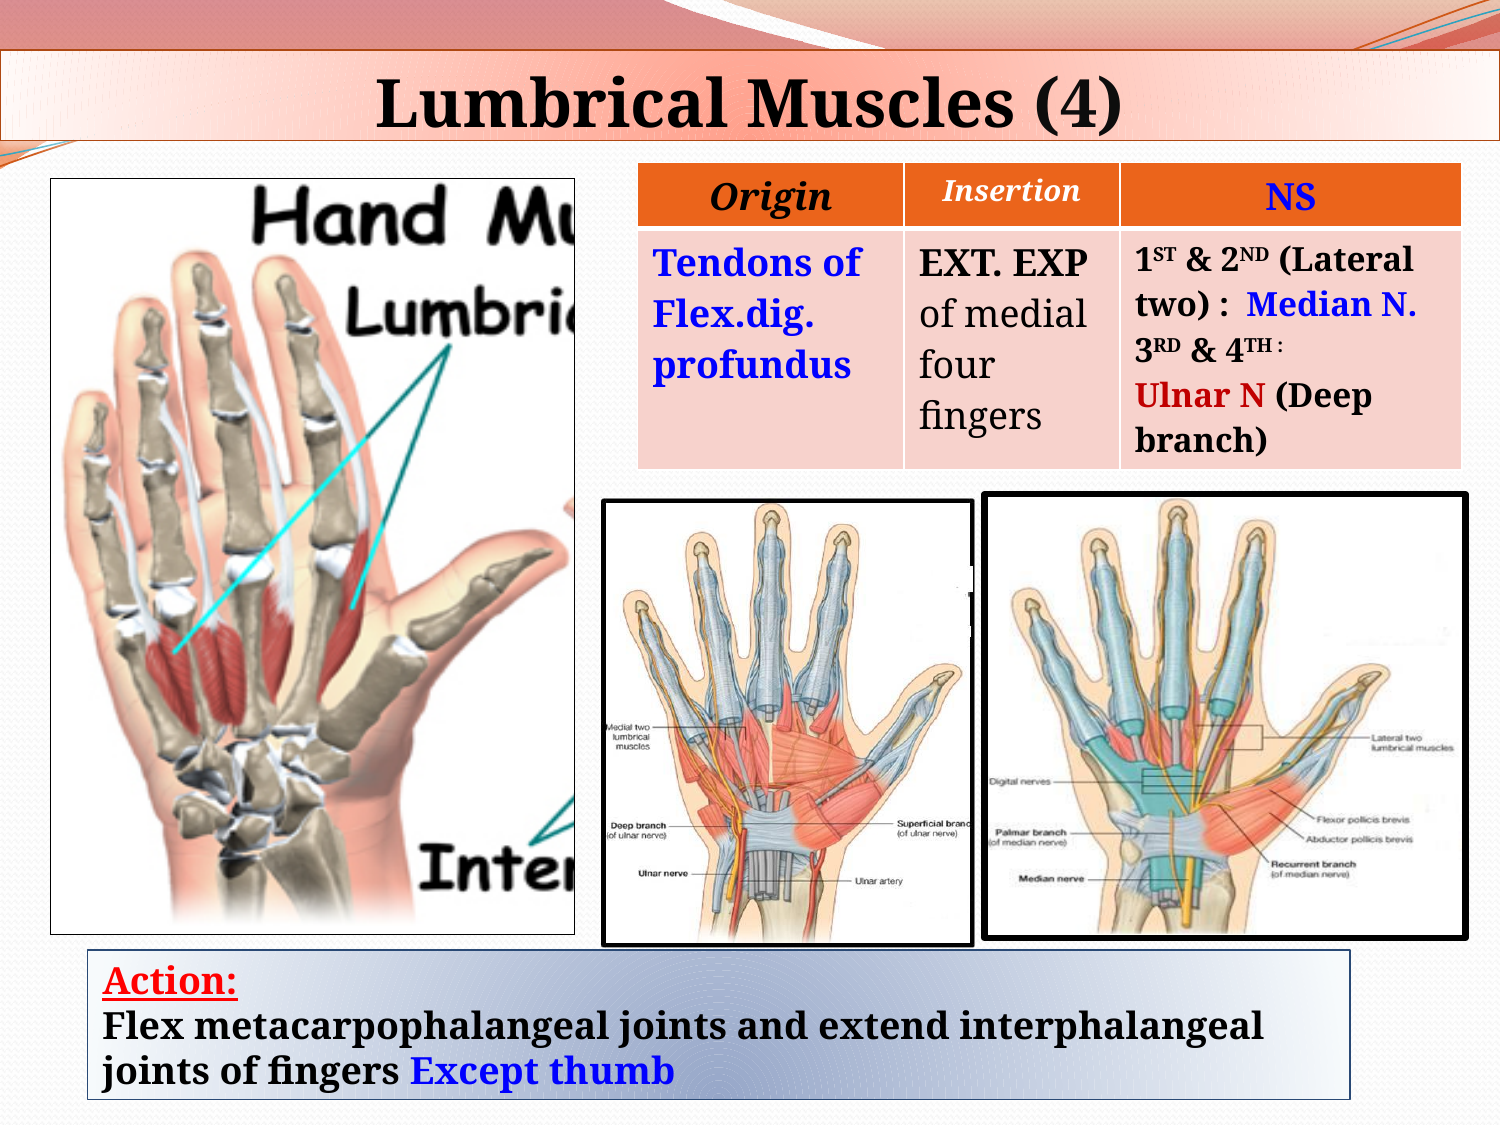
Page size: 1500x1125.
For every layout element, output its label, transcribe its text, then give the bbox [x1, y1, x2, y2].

picture [987, 497, 1463, 936]
picture [49, 178, 576, 936]
table_header NS [1121, 163, 1461, 226]
picture [599, 497, 976, 948]
table_cell 1ST & 2ND (Lateral two) : Median N. 3RD & 4TH : Ulnar N (Deep branch) [1121, 231, 1461, 469]
table_cell EXT. EXP of medial four fingers [905, 231, 1119, 469]
table_header Insertion [905, 163, 1119, 226]
text_box Action: Flex metacarpophalangeal joints and extend interphalangeal joints of fingers Except thumb [87, 949, 1351, 1100]
title Lumbrical Muscles (4) [0, 49, 1500, 141]
table_cell Tendons of Flex.dig. profundus [638, 231, 903, 469]
table_header Origin [638, 163, 903, 226]
